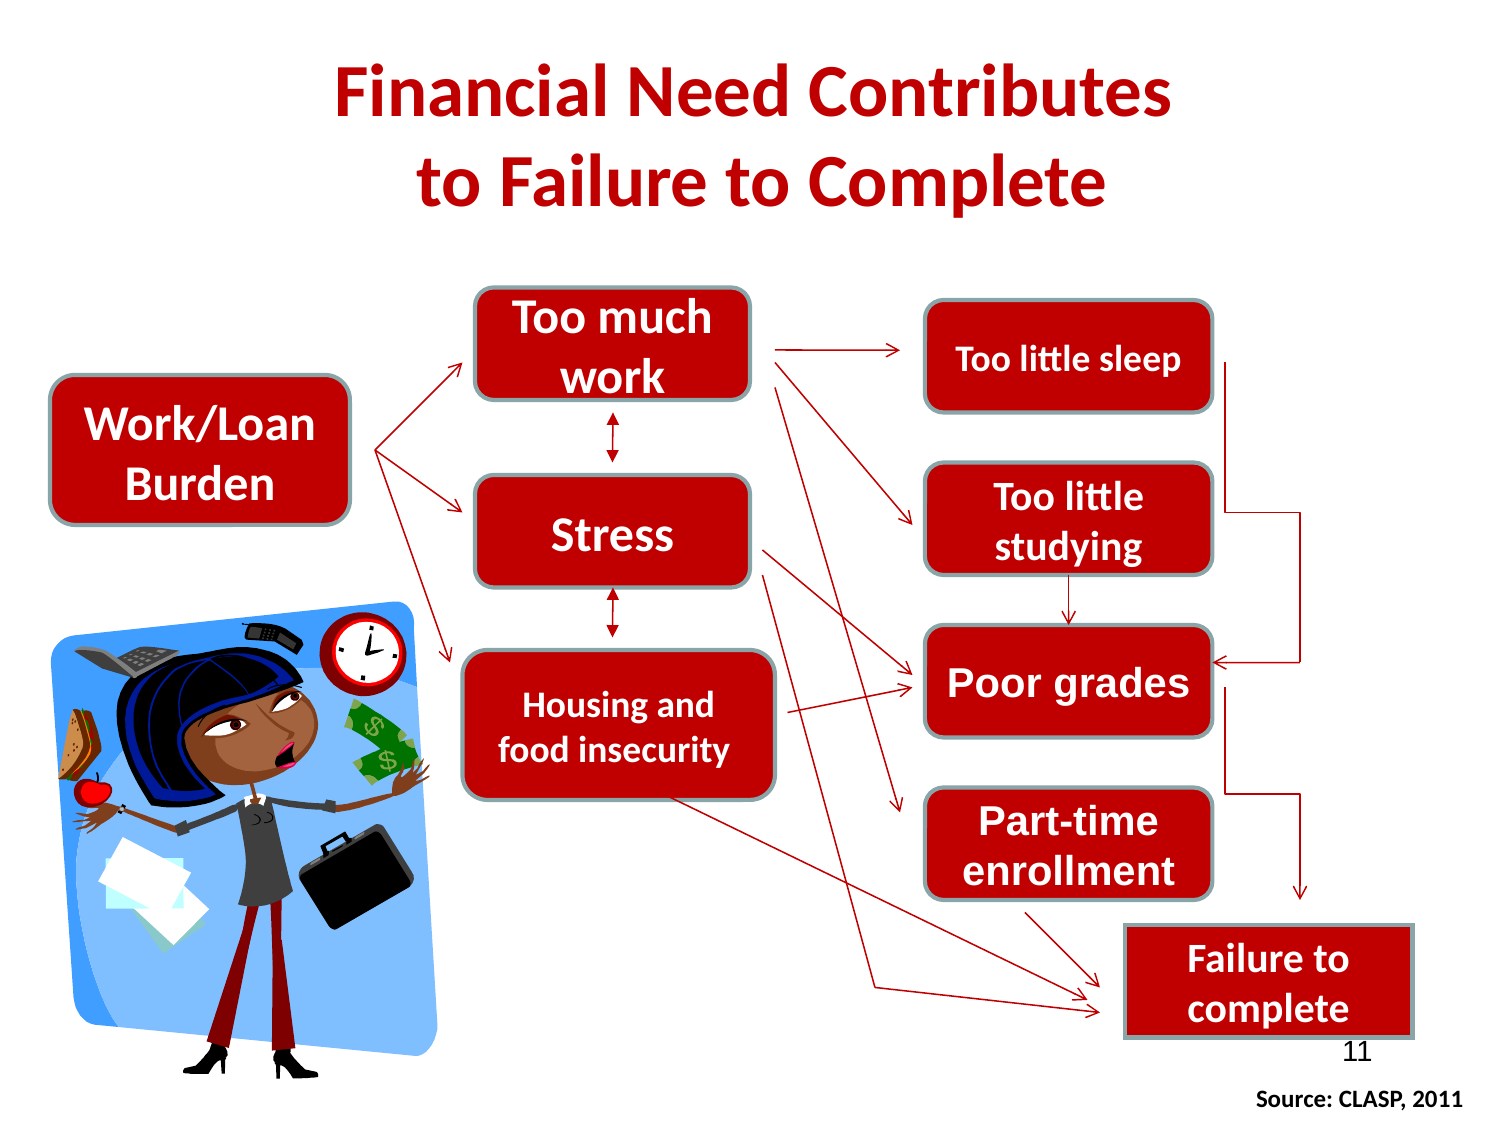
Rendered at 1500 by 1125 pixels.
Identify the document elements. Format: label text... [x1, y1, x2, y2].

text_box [762, 549, 913, 676]
text_box Poor grades [922, 622, 1215, 740]
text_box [874, 987, 1101, 1013]
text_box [624, 537, 1051, 663]
text_box Too much work [472, 285, 753, 403]
list Failure to complete [1123, 923, 1415, 1040]
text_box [649, 787, 1088, 1001]
text_box Too little sleep [922, 297, 1215, 415]
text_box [1112, 474, 1413, 551]
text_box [612, 724, 1026, 838]
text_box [374, 362, 463, 449]
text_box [1091, 912, 1101, 987]
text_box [305, 518, 519, 594]
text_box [787, 687, 913, 713]
title Financial Need Contributes to Failure to Complete [87, 37, 1438, 226]
text_box Work/Loan Burden [47, 372, 353, 528]
text_box Stress [472, 472, 753, 590]
slide_number 11 [1074, 1024, 1388, 1101]
picture [49, 599, 438, 1079]
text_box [374, 449, 463, 513]
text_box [1155, 755, 1369, 832]
text_box Housing and food insecurity [460, 647, 778, 803]
text_box Too little studying [922, 460, 1215, 578]
text_box Source: CLASP, 2011 [324, 1074, 1500, 1120]
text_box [762, 374, 926, 513]
text_box Part-time enrollment [1084, 785, 1215, 903]
